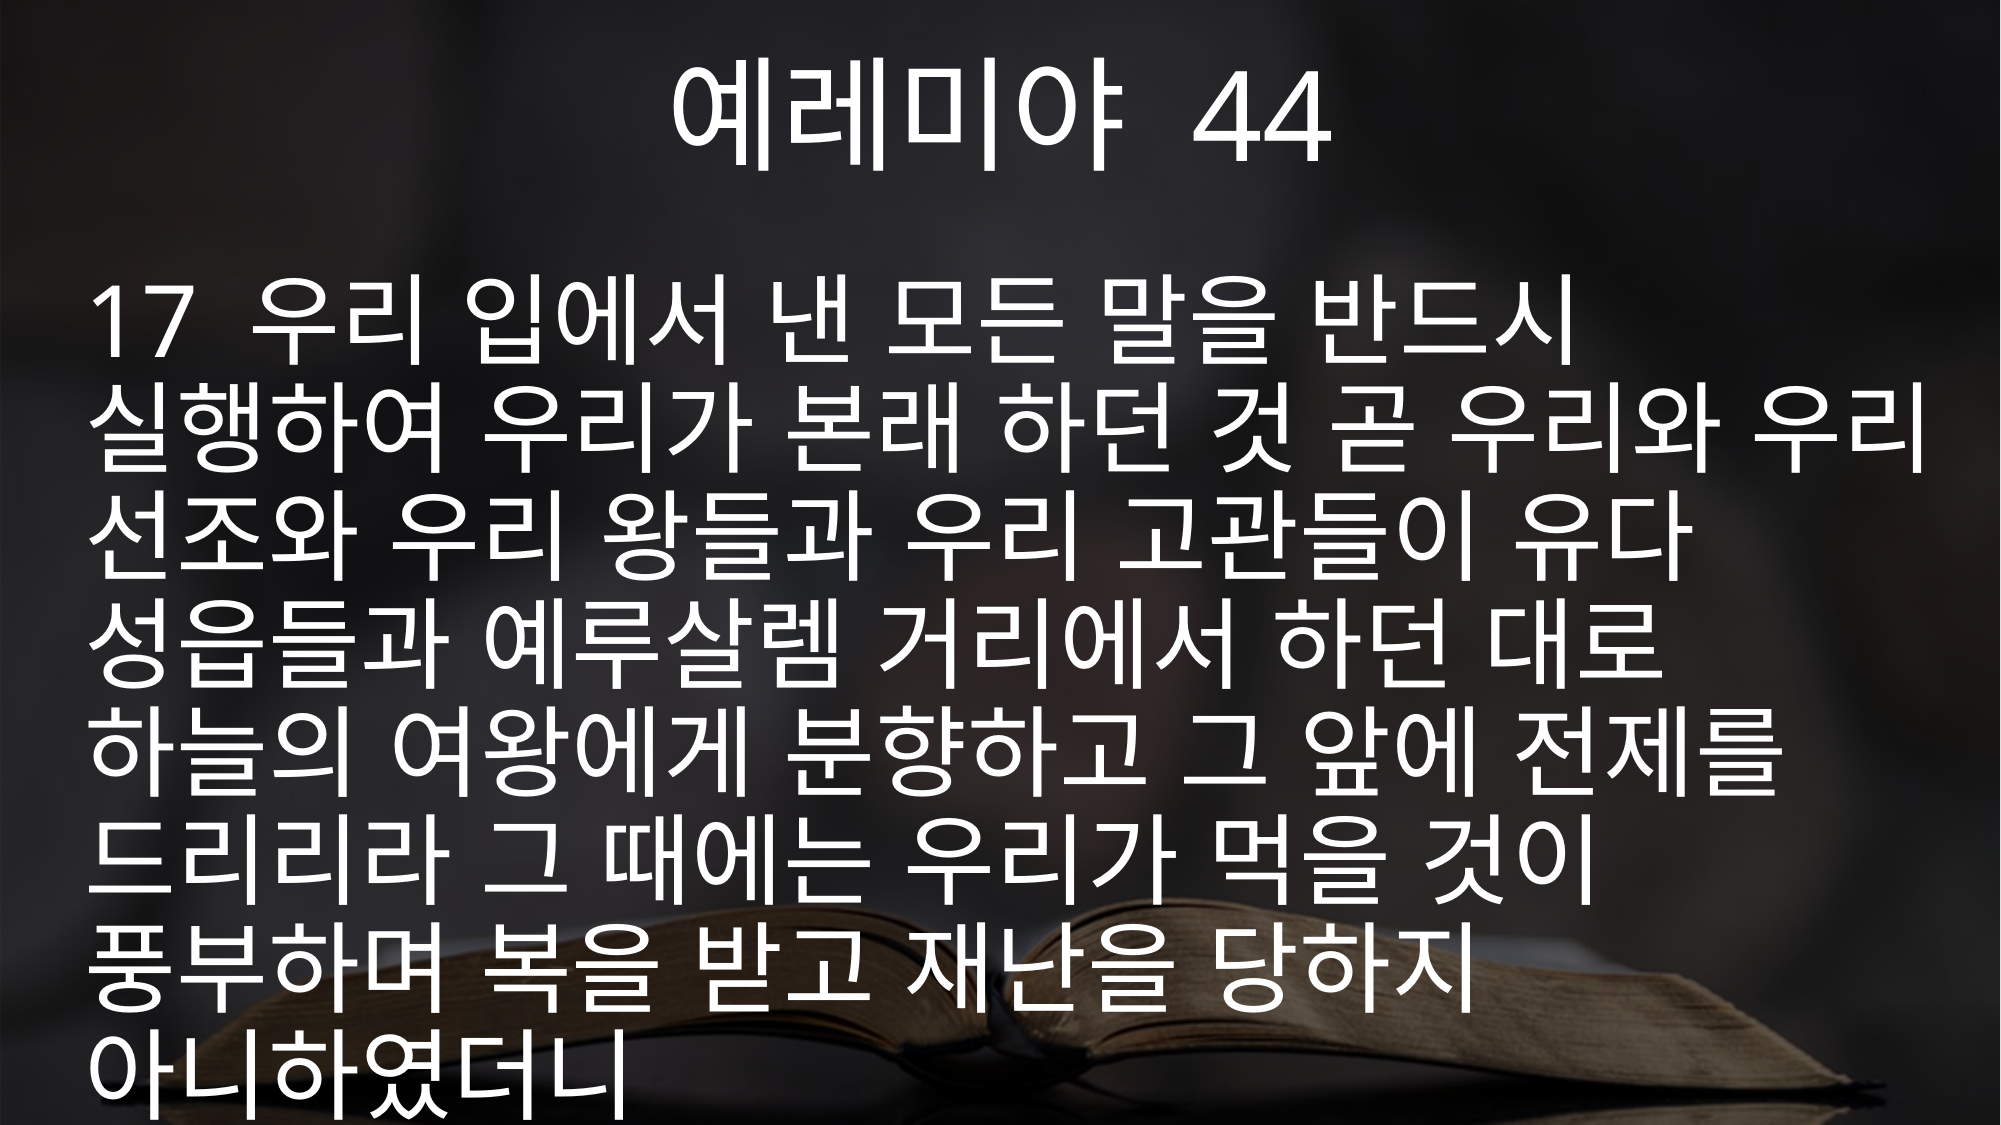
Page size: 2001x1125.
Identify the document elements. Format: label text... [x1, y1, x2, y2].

picture [0, 0, 2001, 1125]
footer 예레미야 44 [0, 32, 2000, 192]
list 17 우리 입에서 낸 모든 말을 반드시 실행하여 우리가 본래 하던 것 곧 우리와 우리 선조와 우리 왕들과 우리 고관들이 유다 성읍들과 예루살렘 거리에서 하던 대로 하늘의 여왕에게 분향하고 그 앞에 전제를 드리리라 그 때에는 우리가 먹을 것이 풍부하며 복을 받고 재난을 당하지 아니하였더니 [69, 263, 1953, 423]
